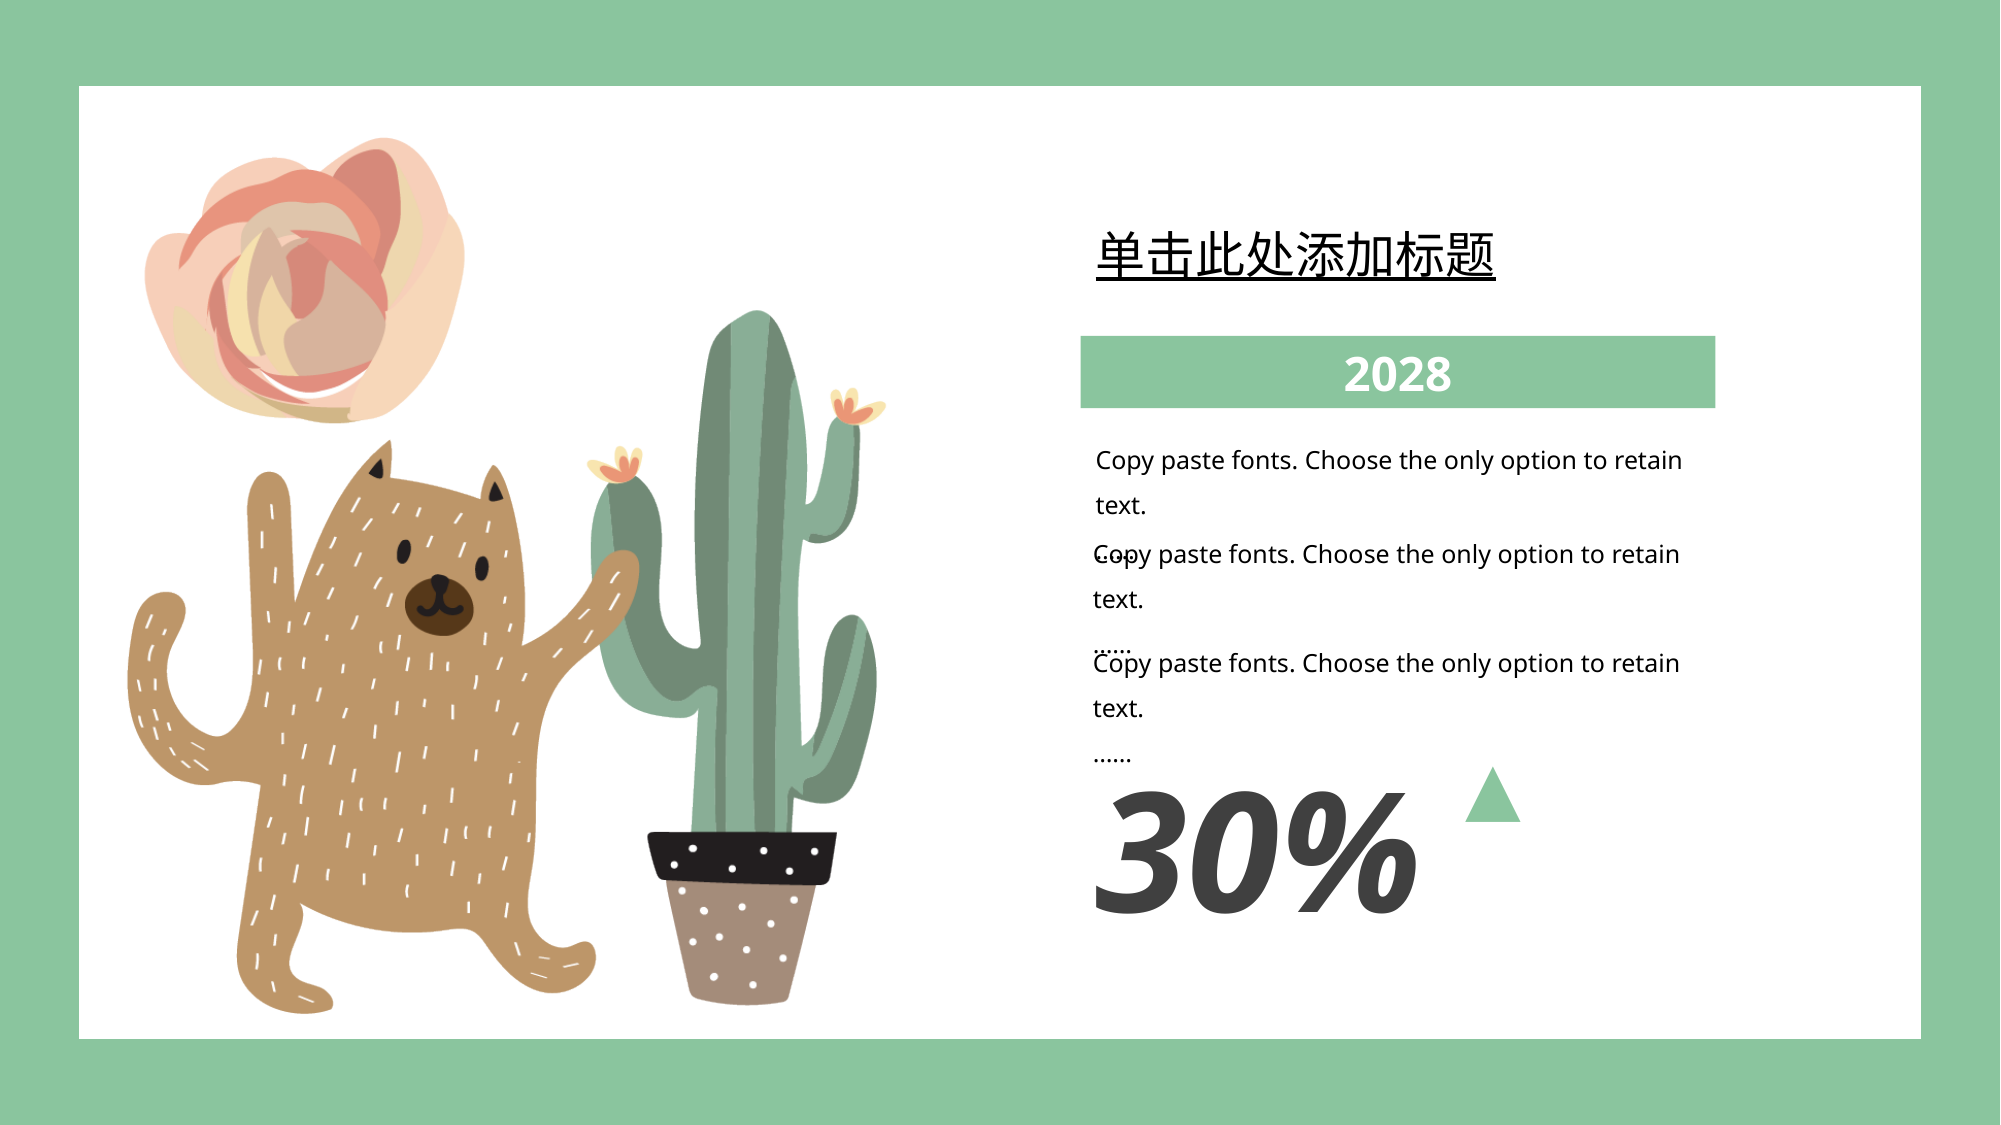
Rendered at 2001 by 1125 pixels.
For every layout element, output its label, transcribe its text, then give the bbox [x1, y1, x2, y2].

text_box [1000, 94, 1913, 1031]
text_box Copy paste fonts. Choose the only option to retain text. …… [1077, 516, 1716, 625]
text_box 2028 [1080, 335, 1716, 409]
picture [38, 69, 1000, 1055]
text_box 单击此处添加标题 [1080, 194, 1755, 291]
text_box 30% ▲ [1080, 733, 1816, 957]
text_box Copy paste fonts. Choose the only option to retain text. …… [1077, 625, 1716, 768]
text_box Copy paste fonts. Choose the only option to retain text. …… [1080, 421, 1719, 565]
